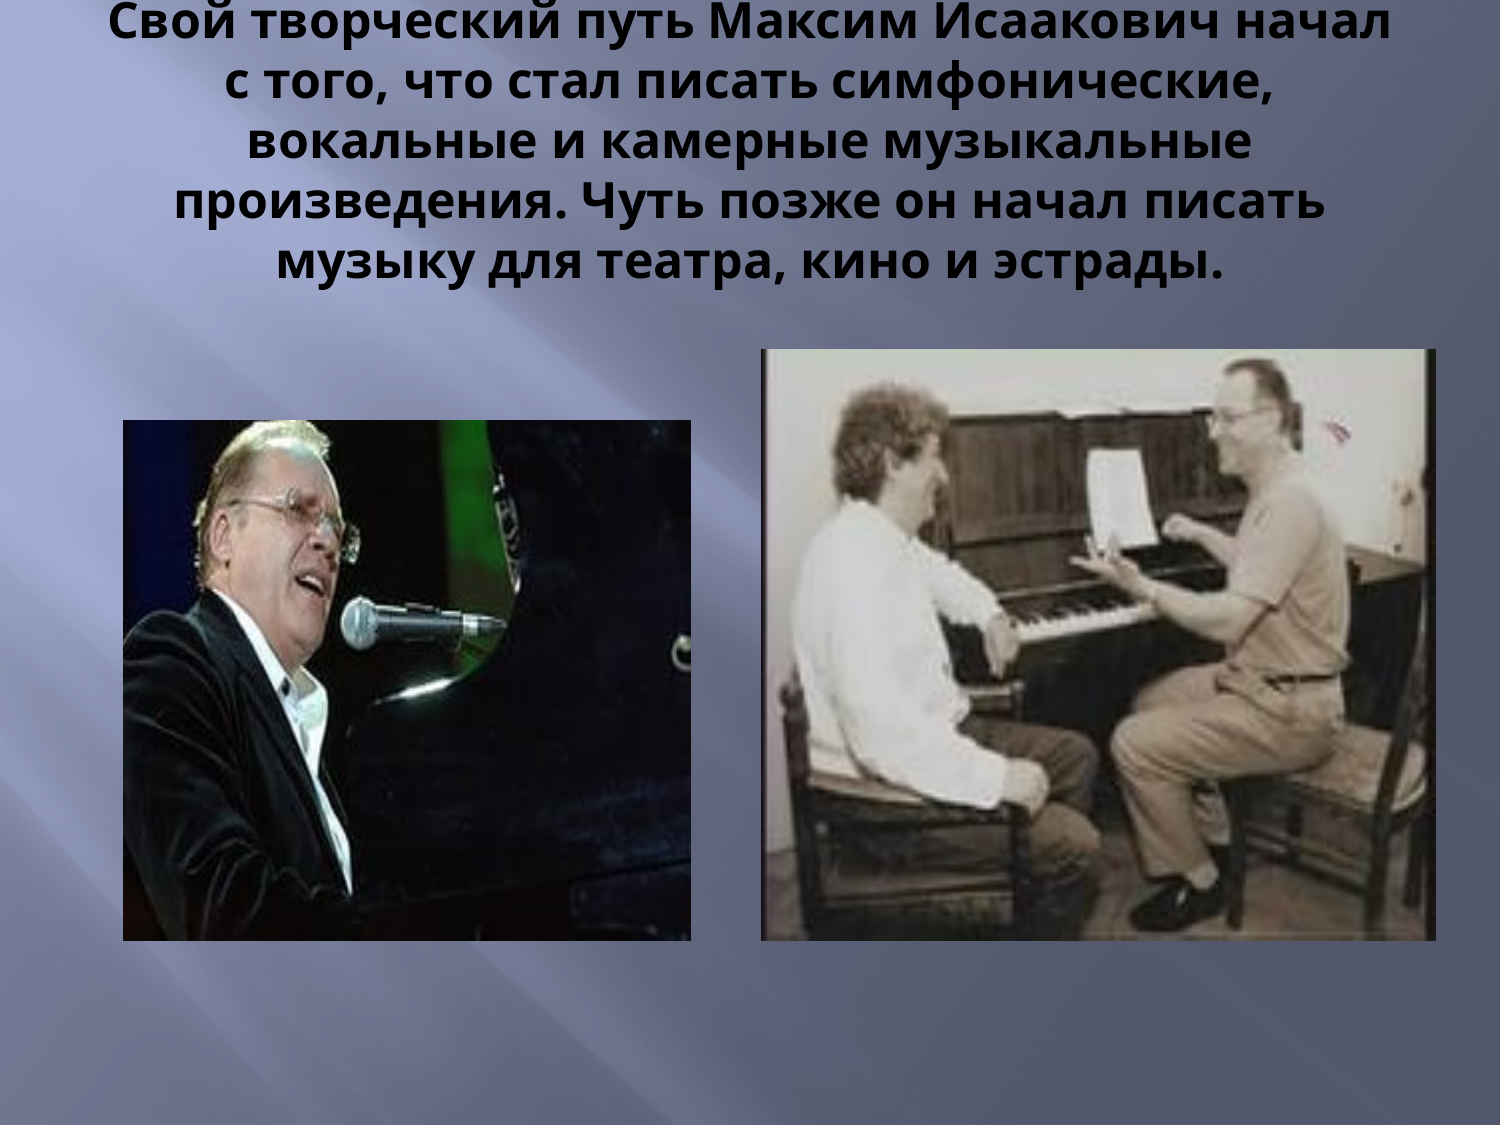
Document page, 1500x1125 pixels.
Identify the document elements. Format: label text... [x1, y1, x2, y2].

picture [123, 420, 692, 941]
title Свой творческий путь Максим Исаакович начал с того, что стал писать симфонические, вокальные и камерные музыкальные произведения. Чуть позже он начал писать музыку для театра, кино и эстрады. [75, 45, 1425, 233]
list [761, 349, 1436, 941]
